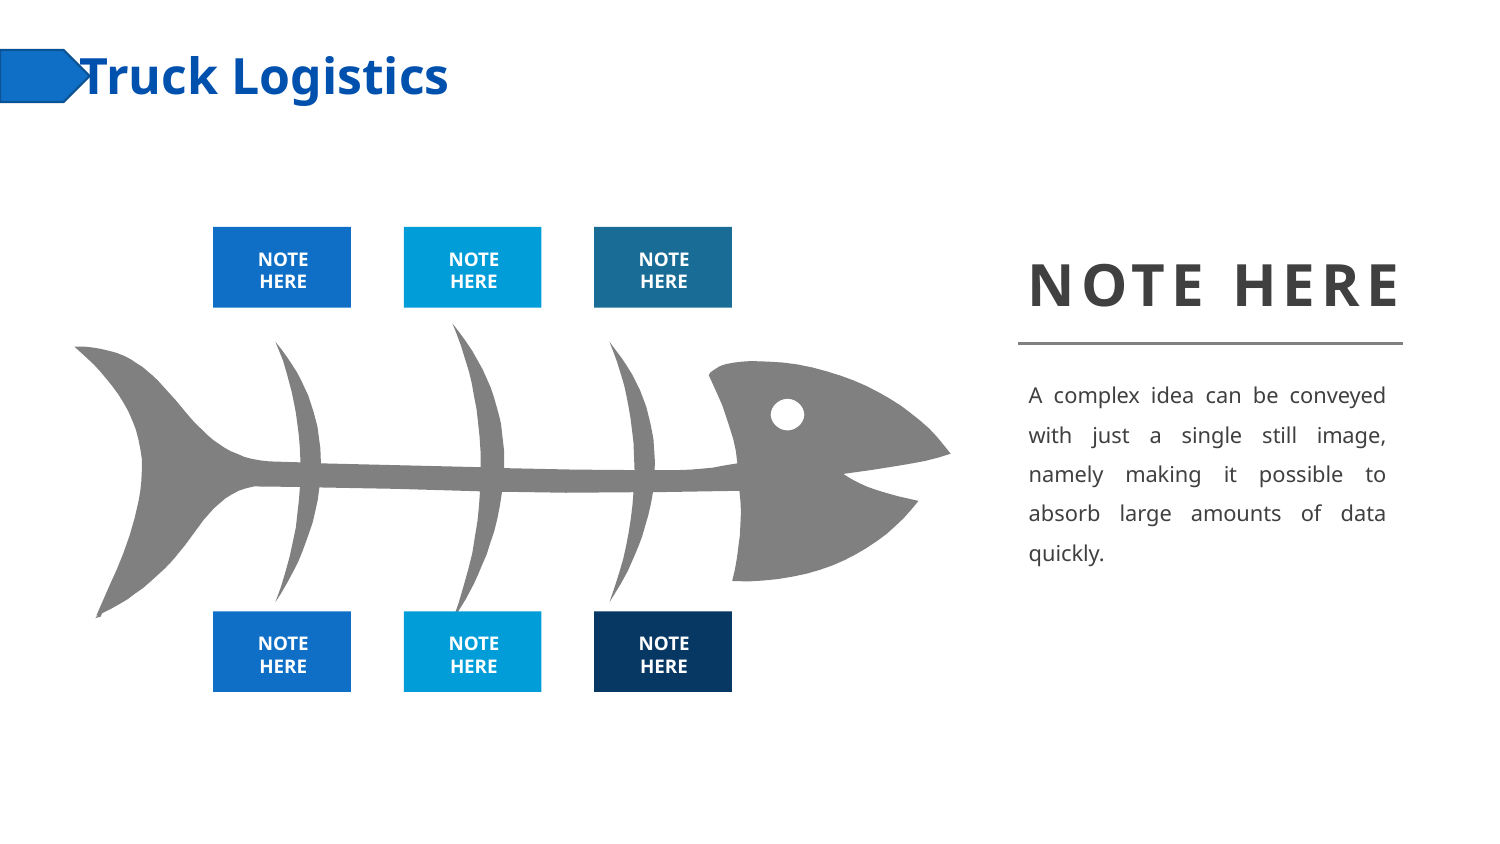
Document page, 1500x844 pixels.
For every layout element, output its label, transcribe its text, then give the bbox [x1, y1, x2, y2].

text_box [594, 611, 732, 692]
text_box [74, 323, 951, 619]
text_box A complex idea can be conveyed with just a single still image, namely making it possible to absorb large amounts of data quickly. [1013, 361, 1402, 573]
text_box NOTE HERE [1012, 241, 1414, 326]
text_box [403, 611, 542, 692]
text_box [213, 611, 351, 692]
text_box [594, 226, 732, 308]
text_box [213, 226, 351, 308]
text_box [403, 226, 542, 308]
